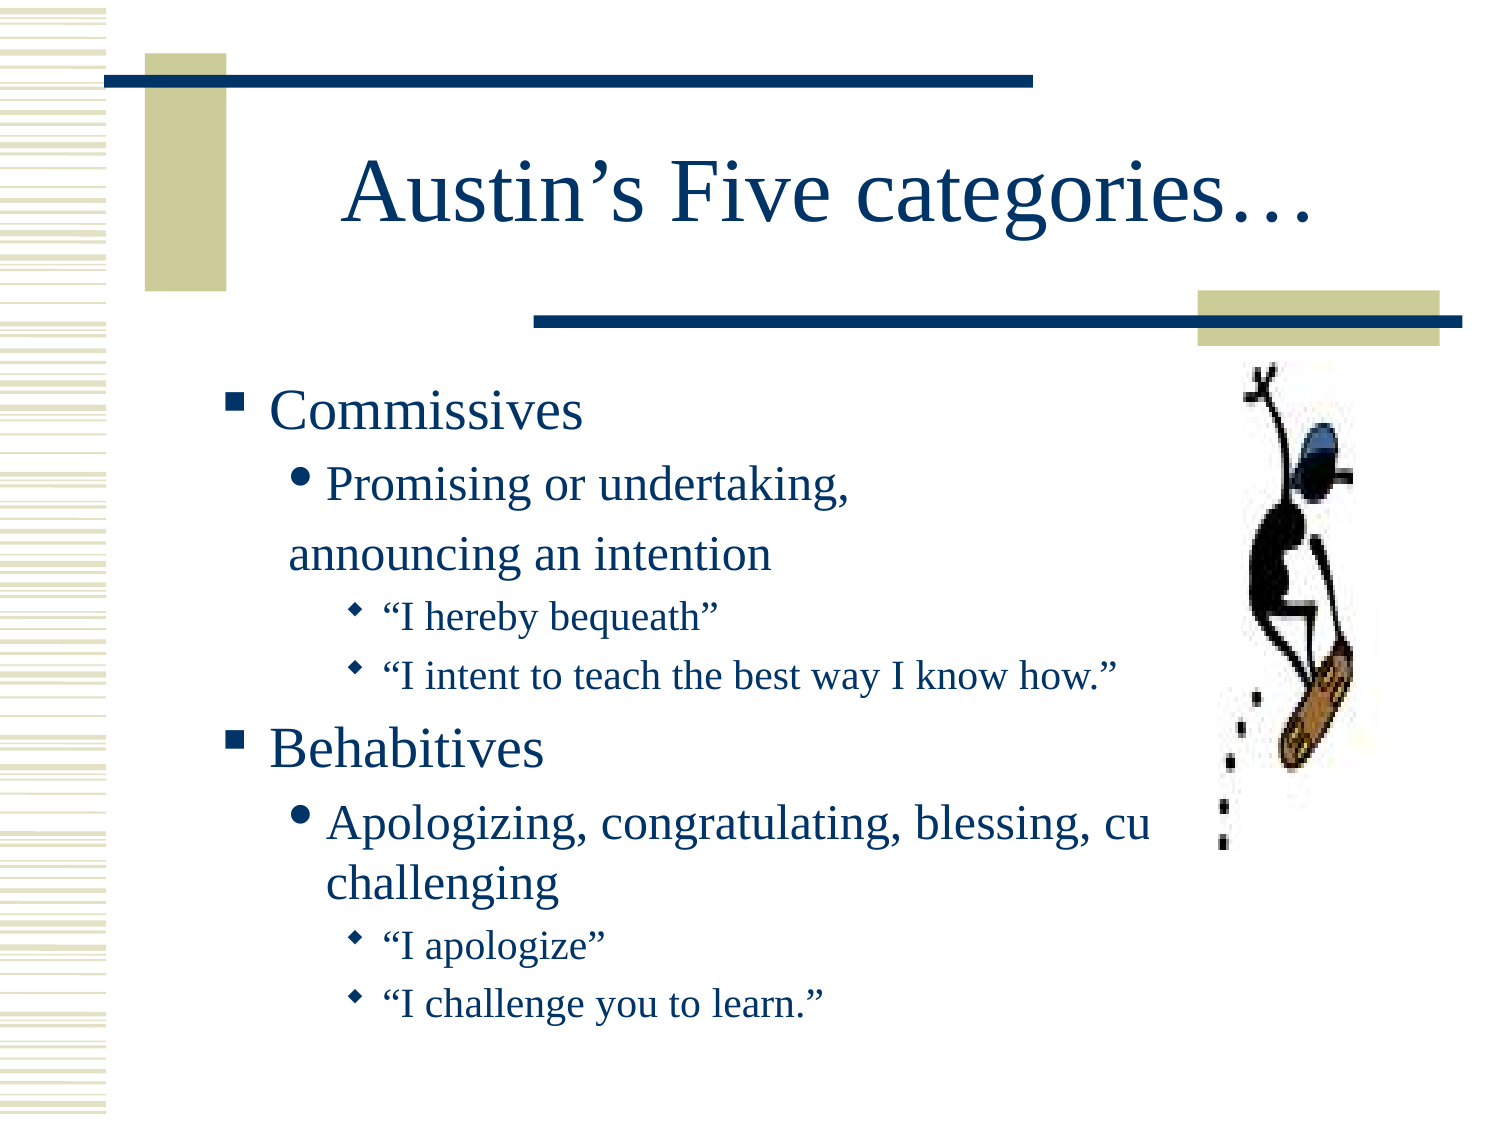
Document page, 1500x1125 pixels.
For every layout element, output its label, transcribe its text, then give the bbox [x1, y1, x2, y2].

list Commissives Promising or undertaking, announcing an intention “I hereby bequeath” “I intent to teach the best way I know how.” Behabitives Apologizing, congratulating, blessing, cursing, or challenging “I apologize” “I challenge you to learn.” [132, 363, 1439, 1001]
title Austin’s Five categories… [224, 99, 1436, 288]
picture [1149, 362, 1426, 851]
